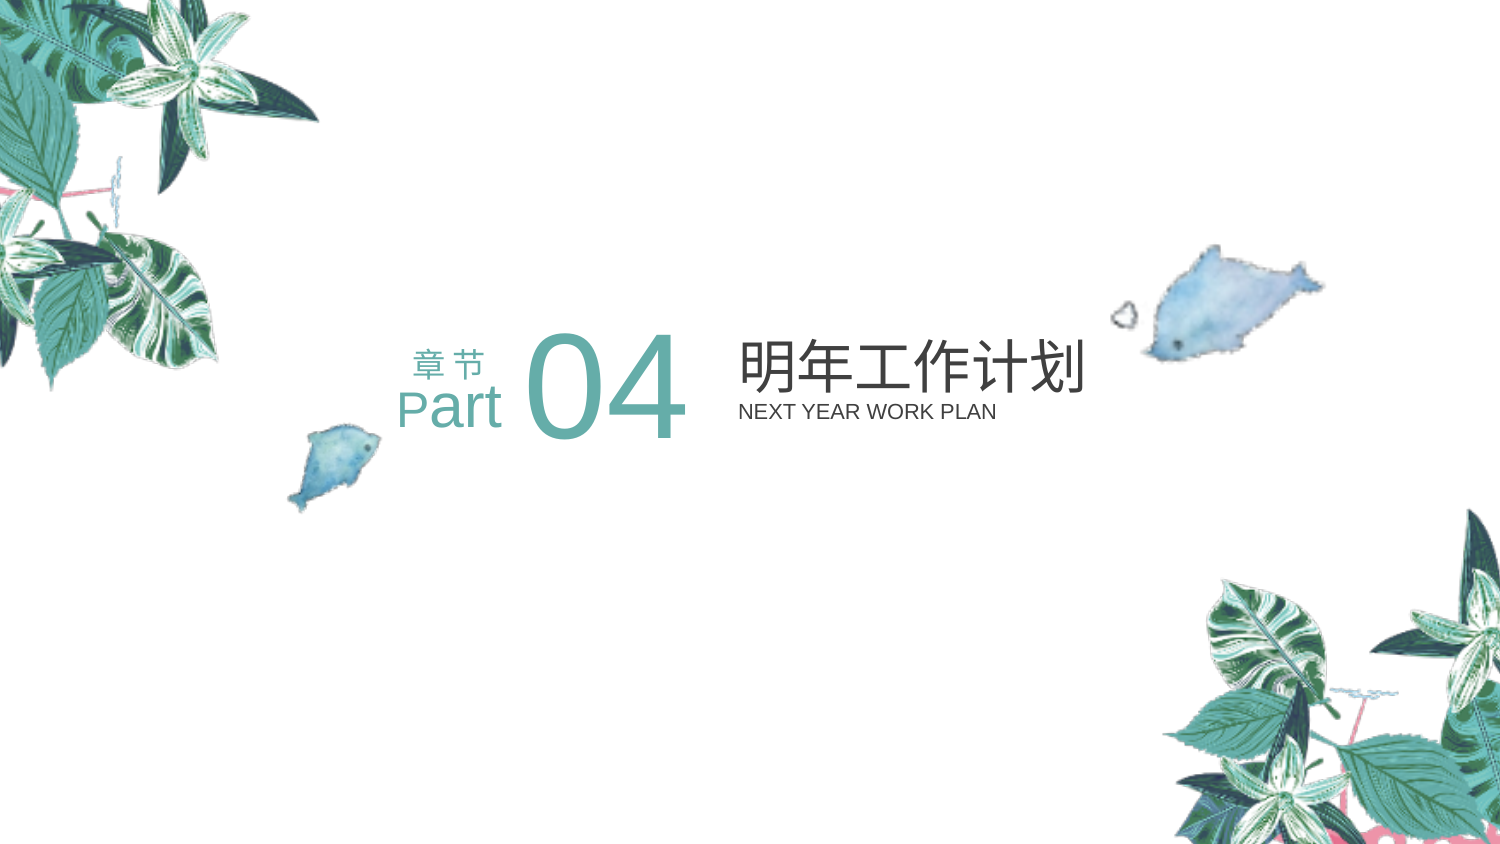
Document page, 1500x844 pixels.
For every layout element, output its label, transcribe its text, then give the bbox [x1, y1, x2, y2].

text_box Part [395, 364, 503, 440]
text_box 明年工作计划 NEXT YEAR WORK PLAN [738, 338, 1169, 425]
text_box 04 [523, 288, 691, 470]
picture [0, 0, 444, 528]
text_box 章 节 [411, 344, 487, 385]
picture [1033, 382, 1500, 844]
picture [1074, 165, 1349, 439]
